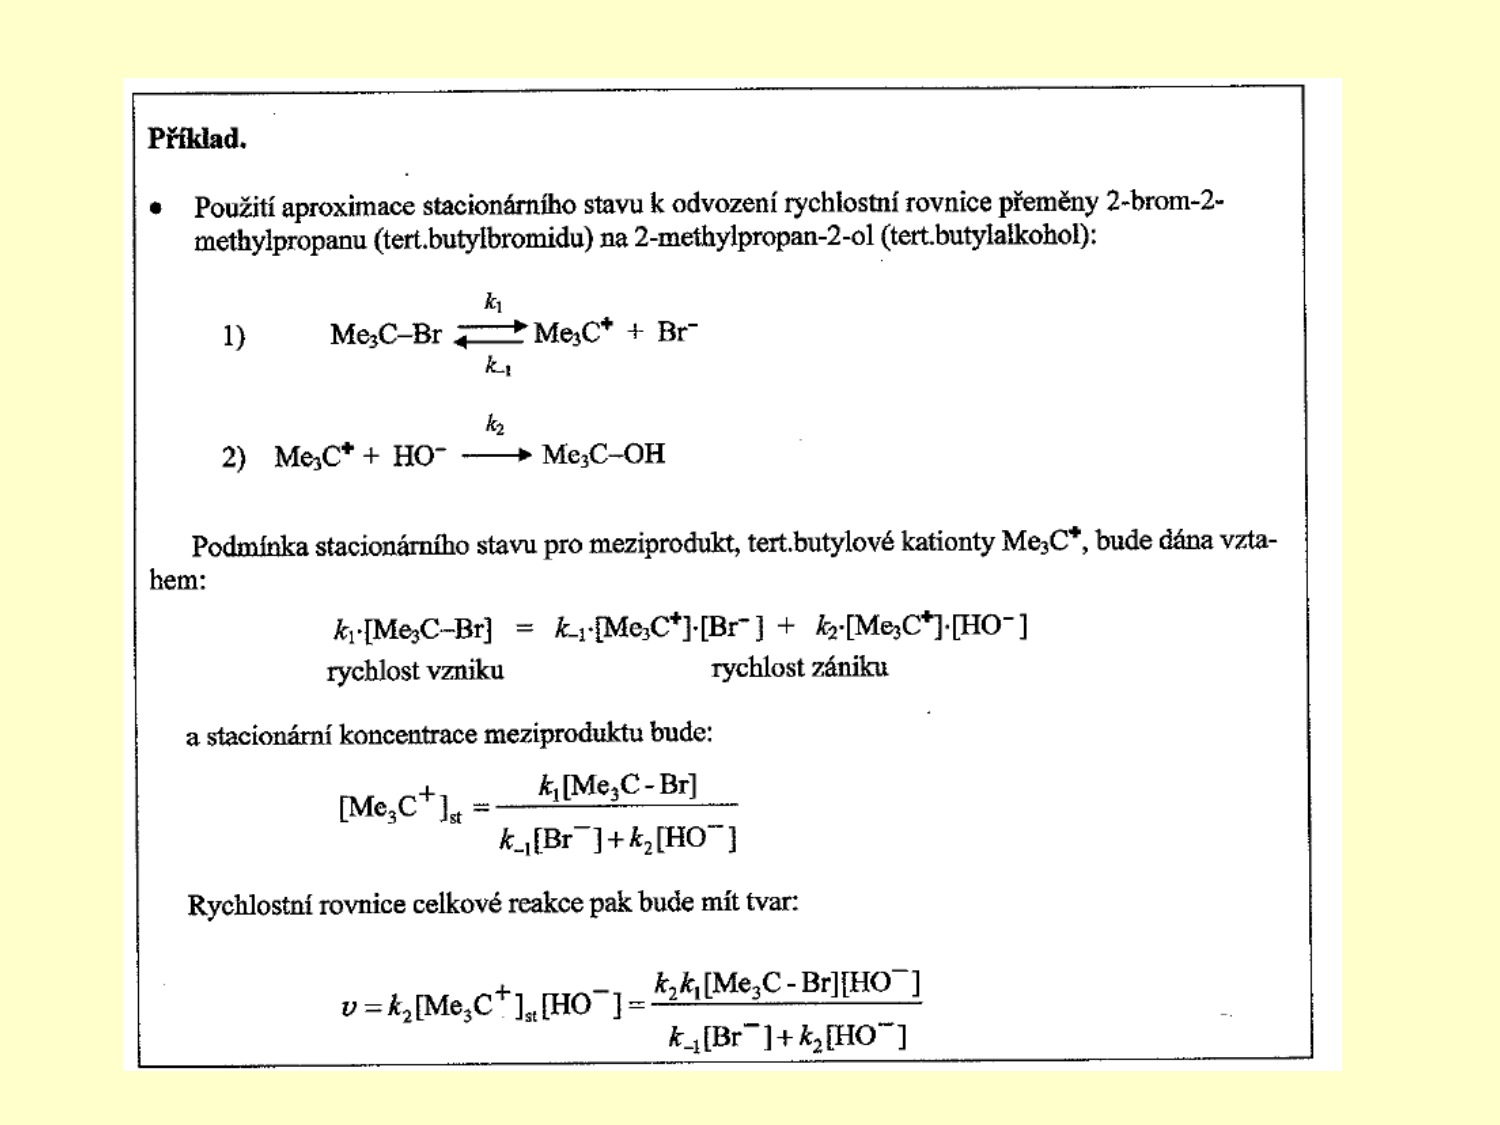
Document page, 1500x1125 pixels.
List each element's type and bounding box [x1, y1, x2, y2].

picture [123, 77, 1342, 1071]
